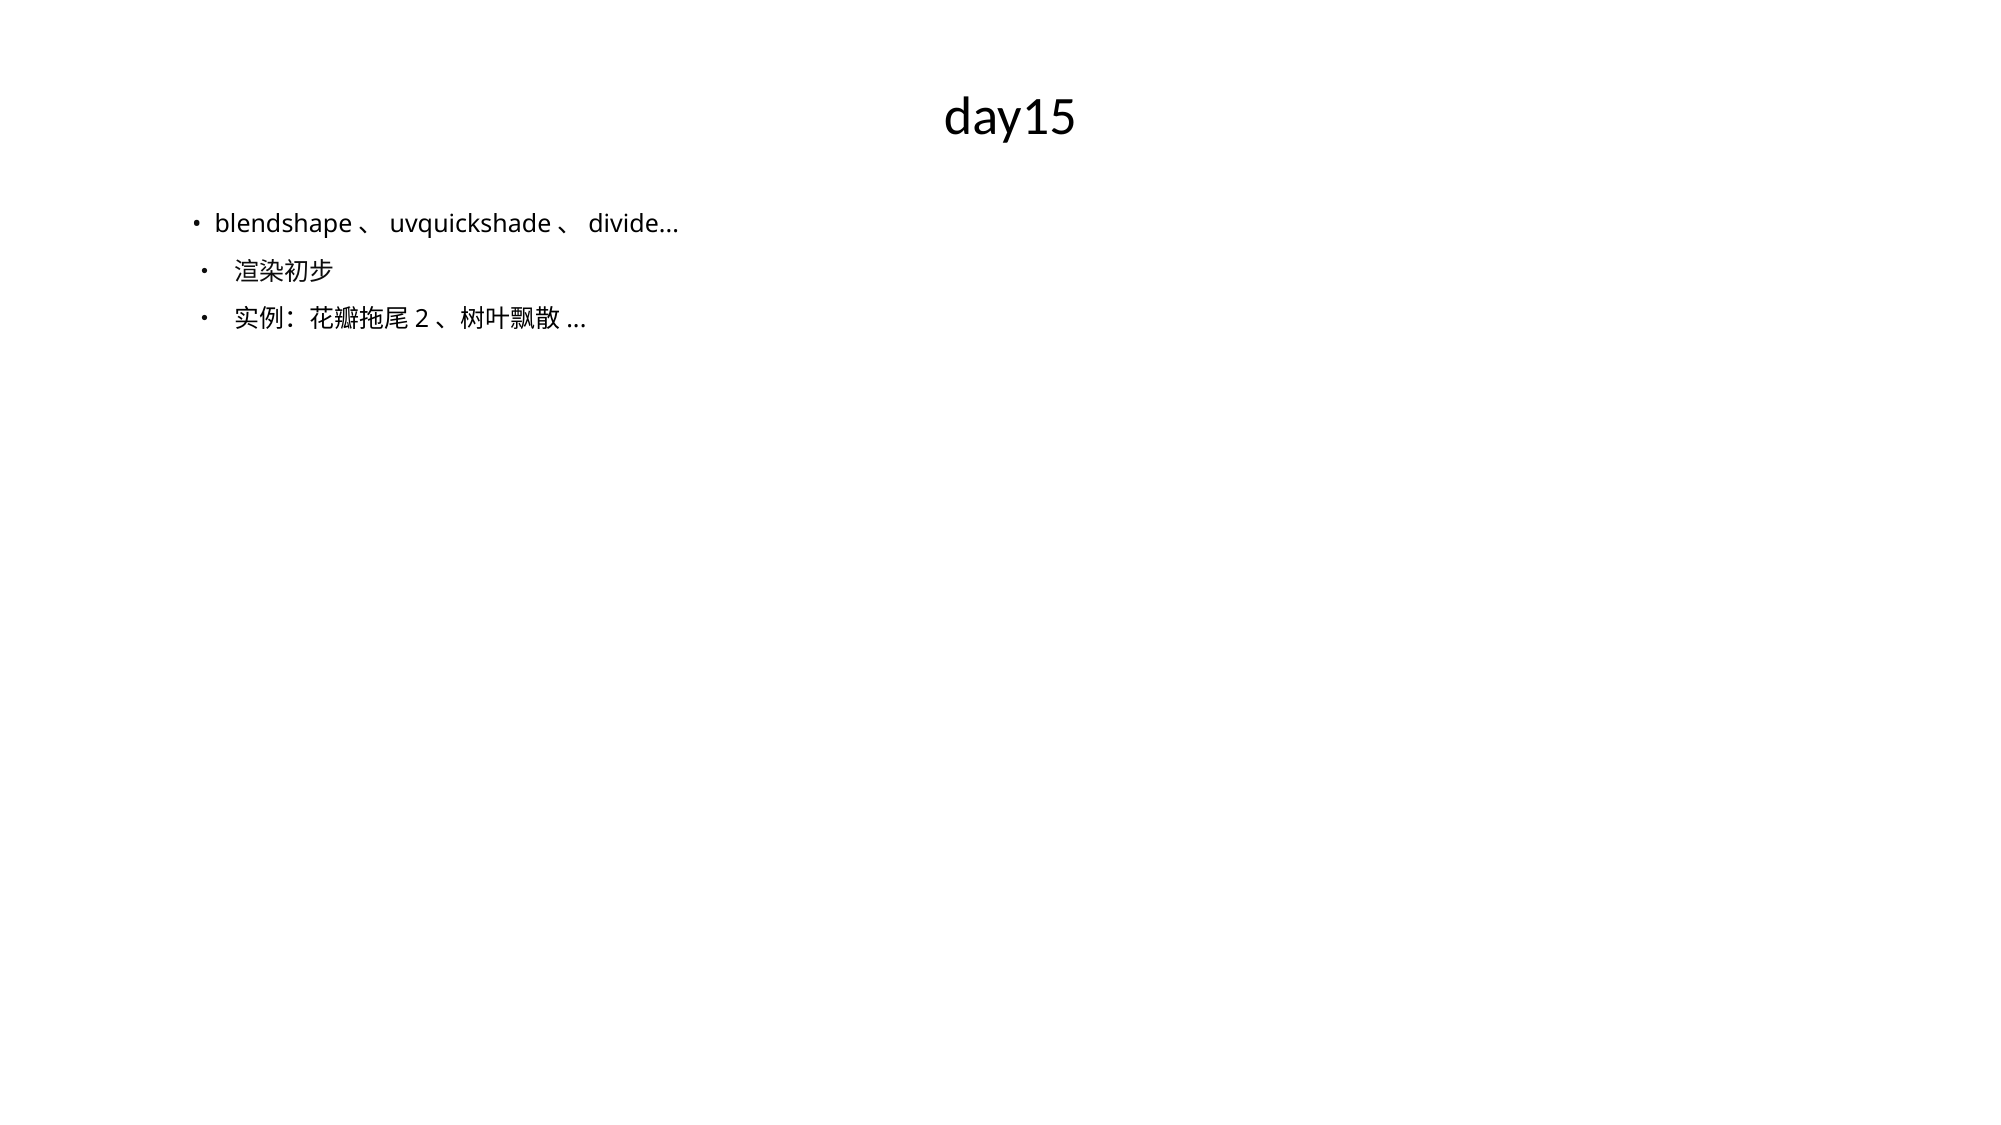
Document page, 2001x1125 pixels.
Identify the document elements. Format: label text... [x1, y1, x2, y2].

subtitle • blendshape、uvquickshade、divide... • 渲染初步 • 实例：花瓣拖尾2、树叶飘散... [176, 203, 1815, 903]
title day15 [711, 41, 1309, 154]
